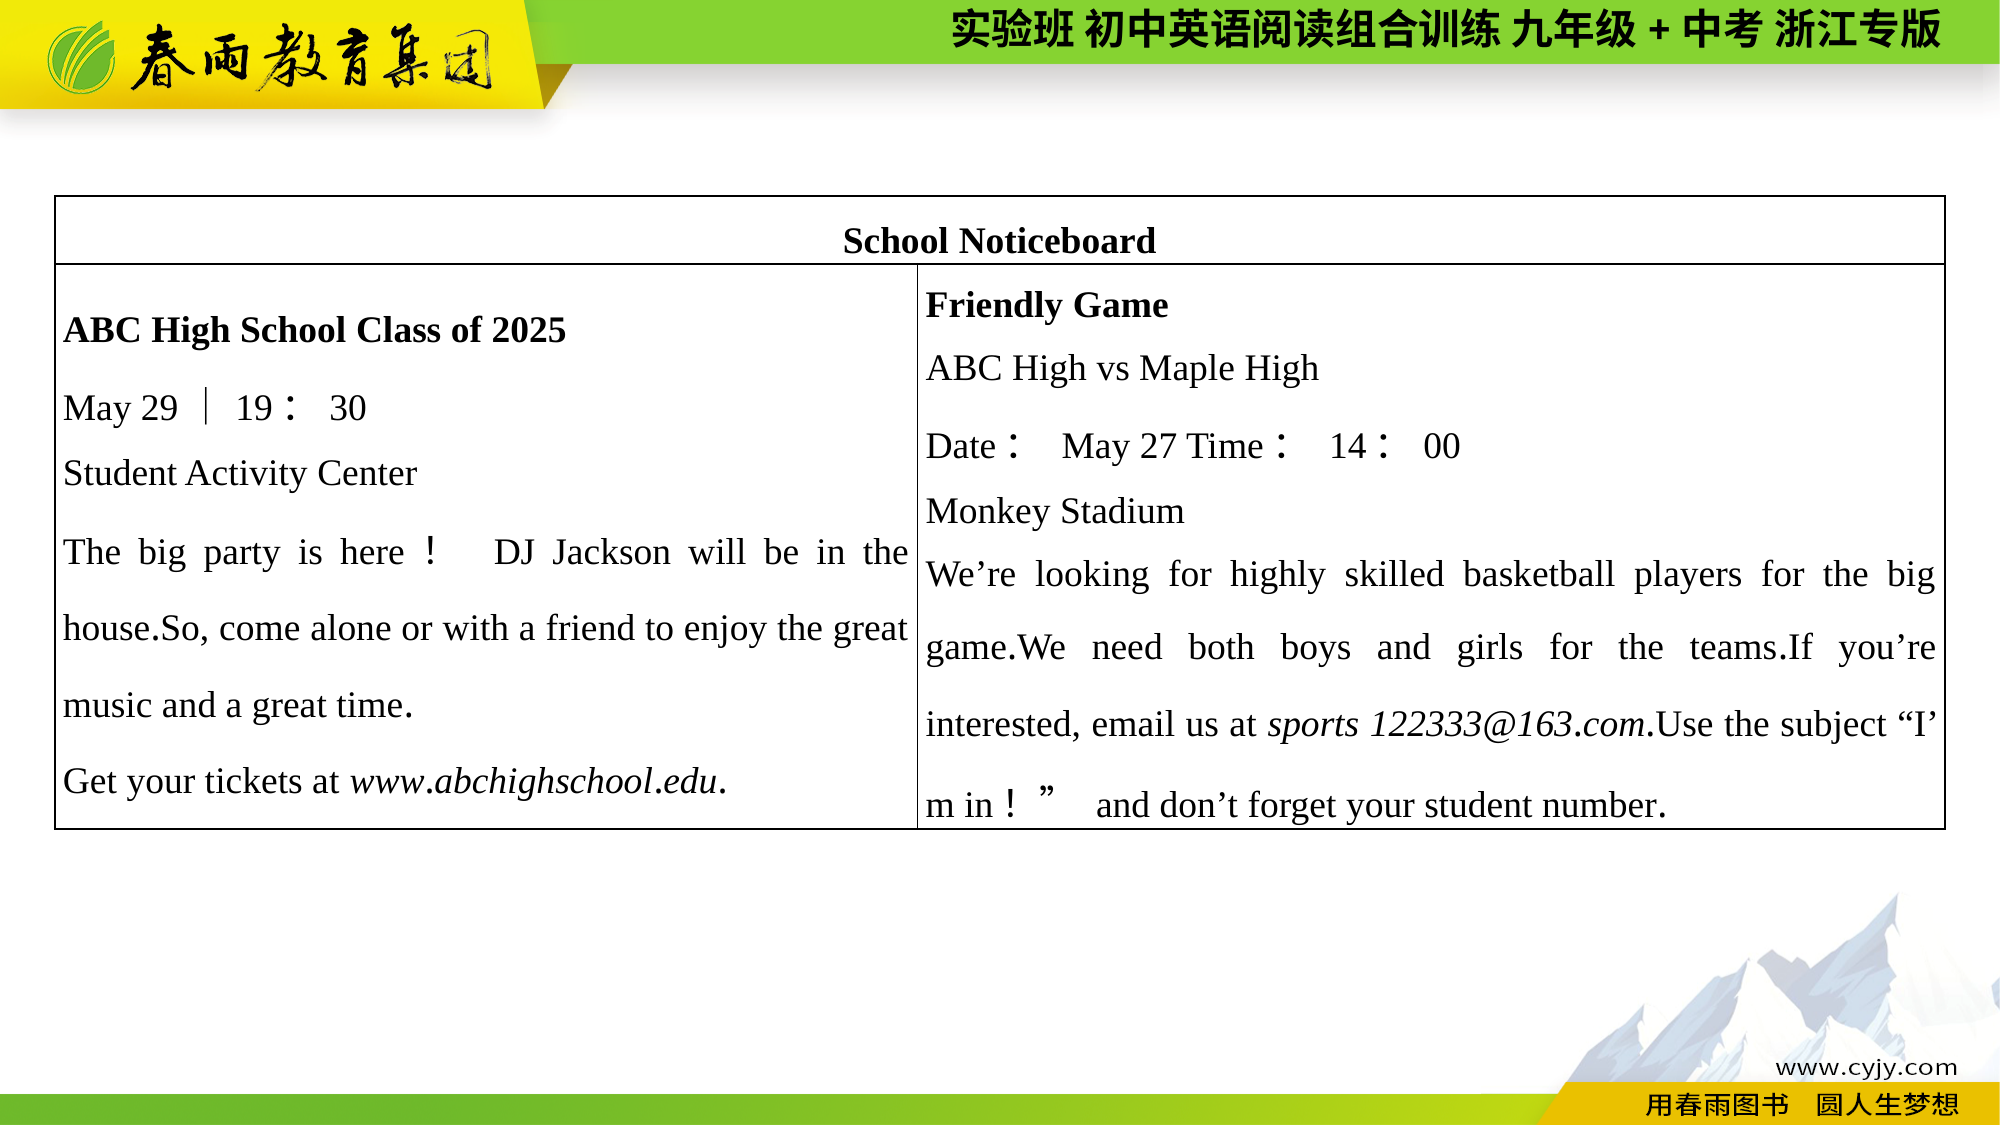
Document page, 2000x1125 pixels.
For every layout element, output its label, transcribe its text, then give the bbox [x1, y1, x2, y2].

picture [0, 0, 2000, 1125]
table_cell ABC High School Class of 2025 May 29｜19：30 Student Activity Center The big party is here！ DJ Jackson will be in the house.So, come alone or with a friend to enjoy the great music and a great time. Get your tickets at www.abchighschool.edu. [56, 265, 917, 828]
table_header School Noticeboard [56, 197, 1944, 263]
table_cell Friendly Game ABC High vs Maple High Date： May 27 Time： 14：00 Monkey Stadium We’re looking for highly skilled basketball players for the big game.We need both boys and girls for the teams.If you’re interested, email us at sports 122333@163.com.Use the subject “I’ m in！” and don’t forget your student number. [918, 265, 1944, 828]
